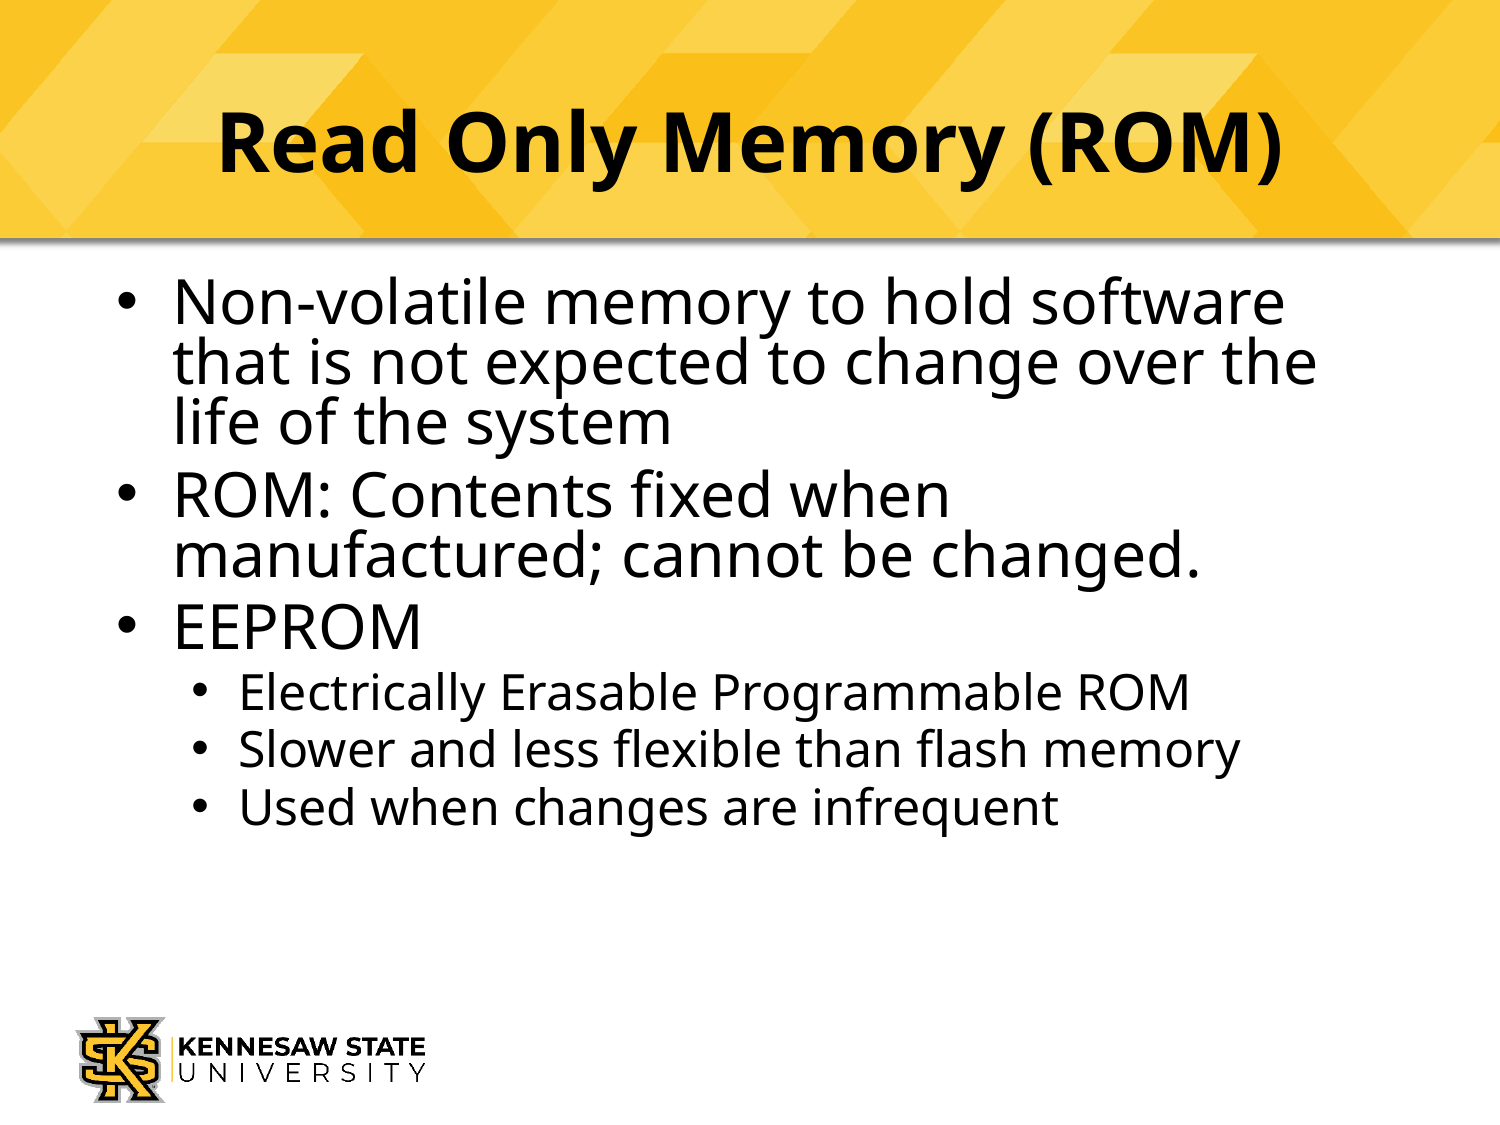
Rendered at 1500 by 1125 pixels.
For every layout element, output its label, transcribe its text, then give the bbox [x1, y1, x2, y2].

picture [75, 1017, 425, 1103]
title Read Only Memory (ROM) [75, 45, 1425, 233]
list Non-volatile memory to hold software that is not expected to change over the life of the system ROM: Contents fixed when manufactured; cannot be changed. EEPROM Electrically Erasable Programmable ROM Slower and less flexible than flash memory Used when changes are infrequent [101, 269, 1388, 1032]
picture [0, 0, 1500, 251]
